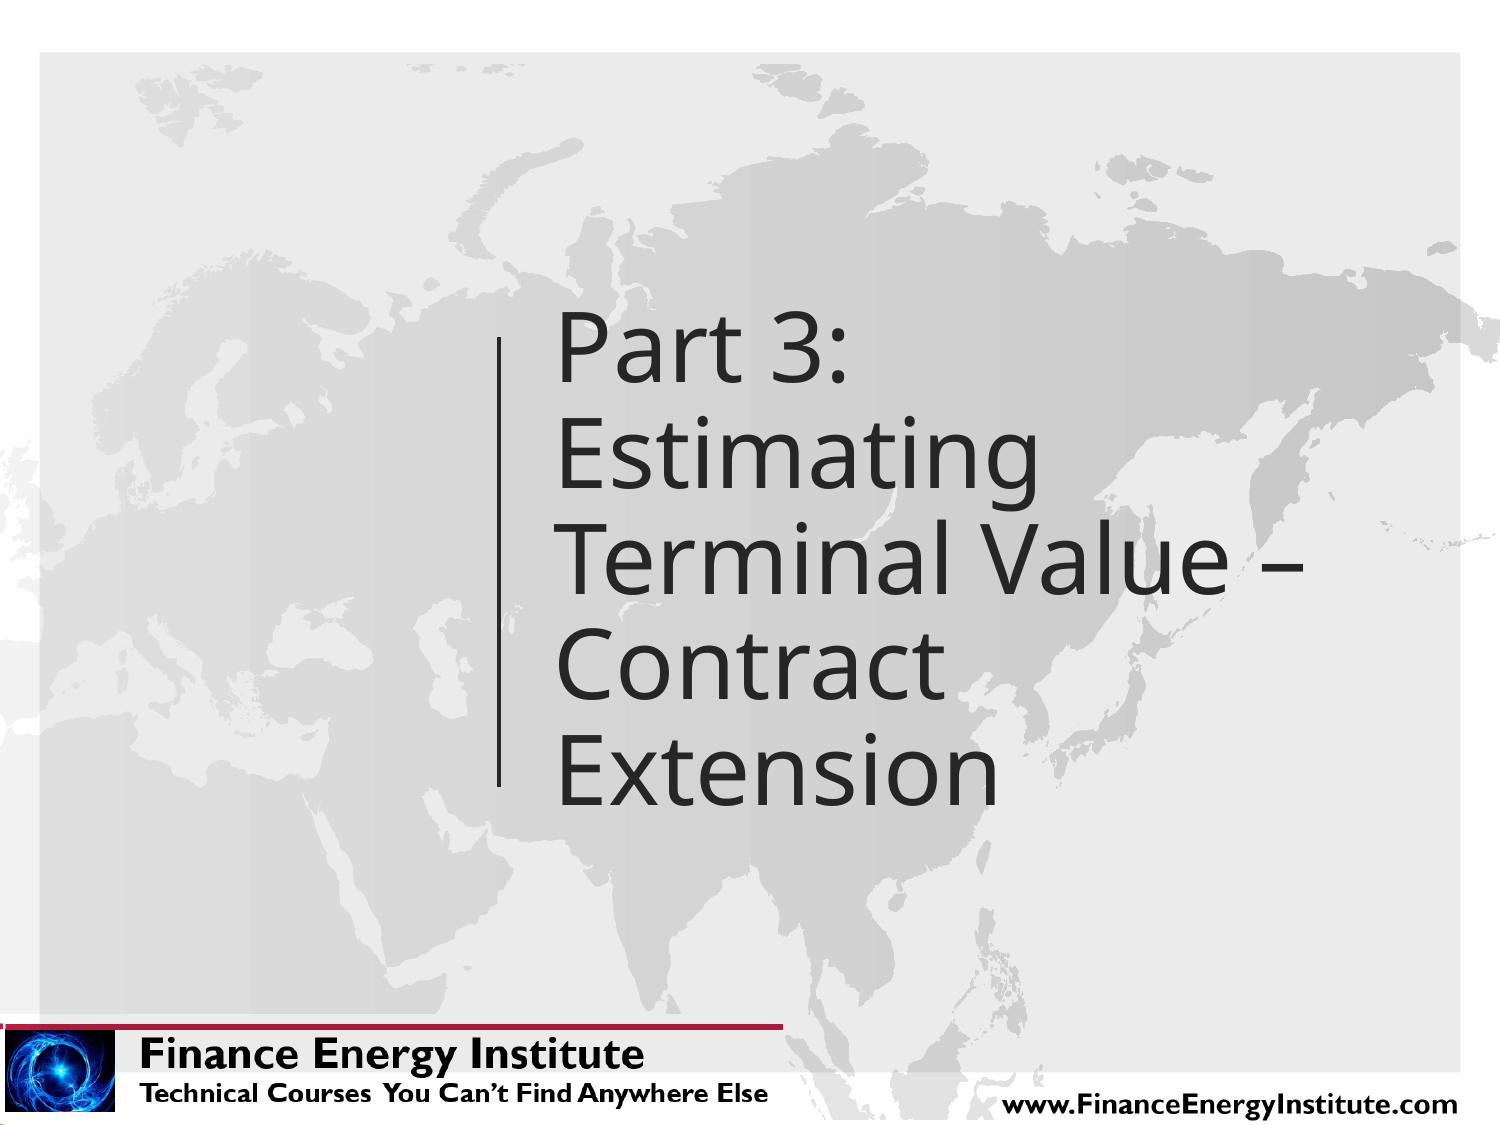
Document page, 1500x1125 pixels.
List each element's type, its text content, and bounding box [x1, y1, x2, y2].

title Part 3: Estimating Terminal Value – Contract Extension [538, 158, 1372, 967]
text_box [38, 51, 1461, 1073]
picture [997, 1087, 1467, 1125]
picture [0, 1014, 783, 1125]
